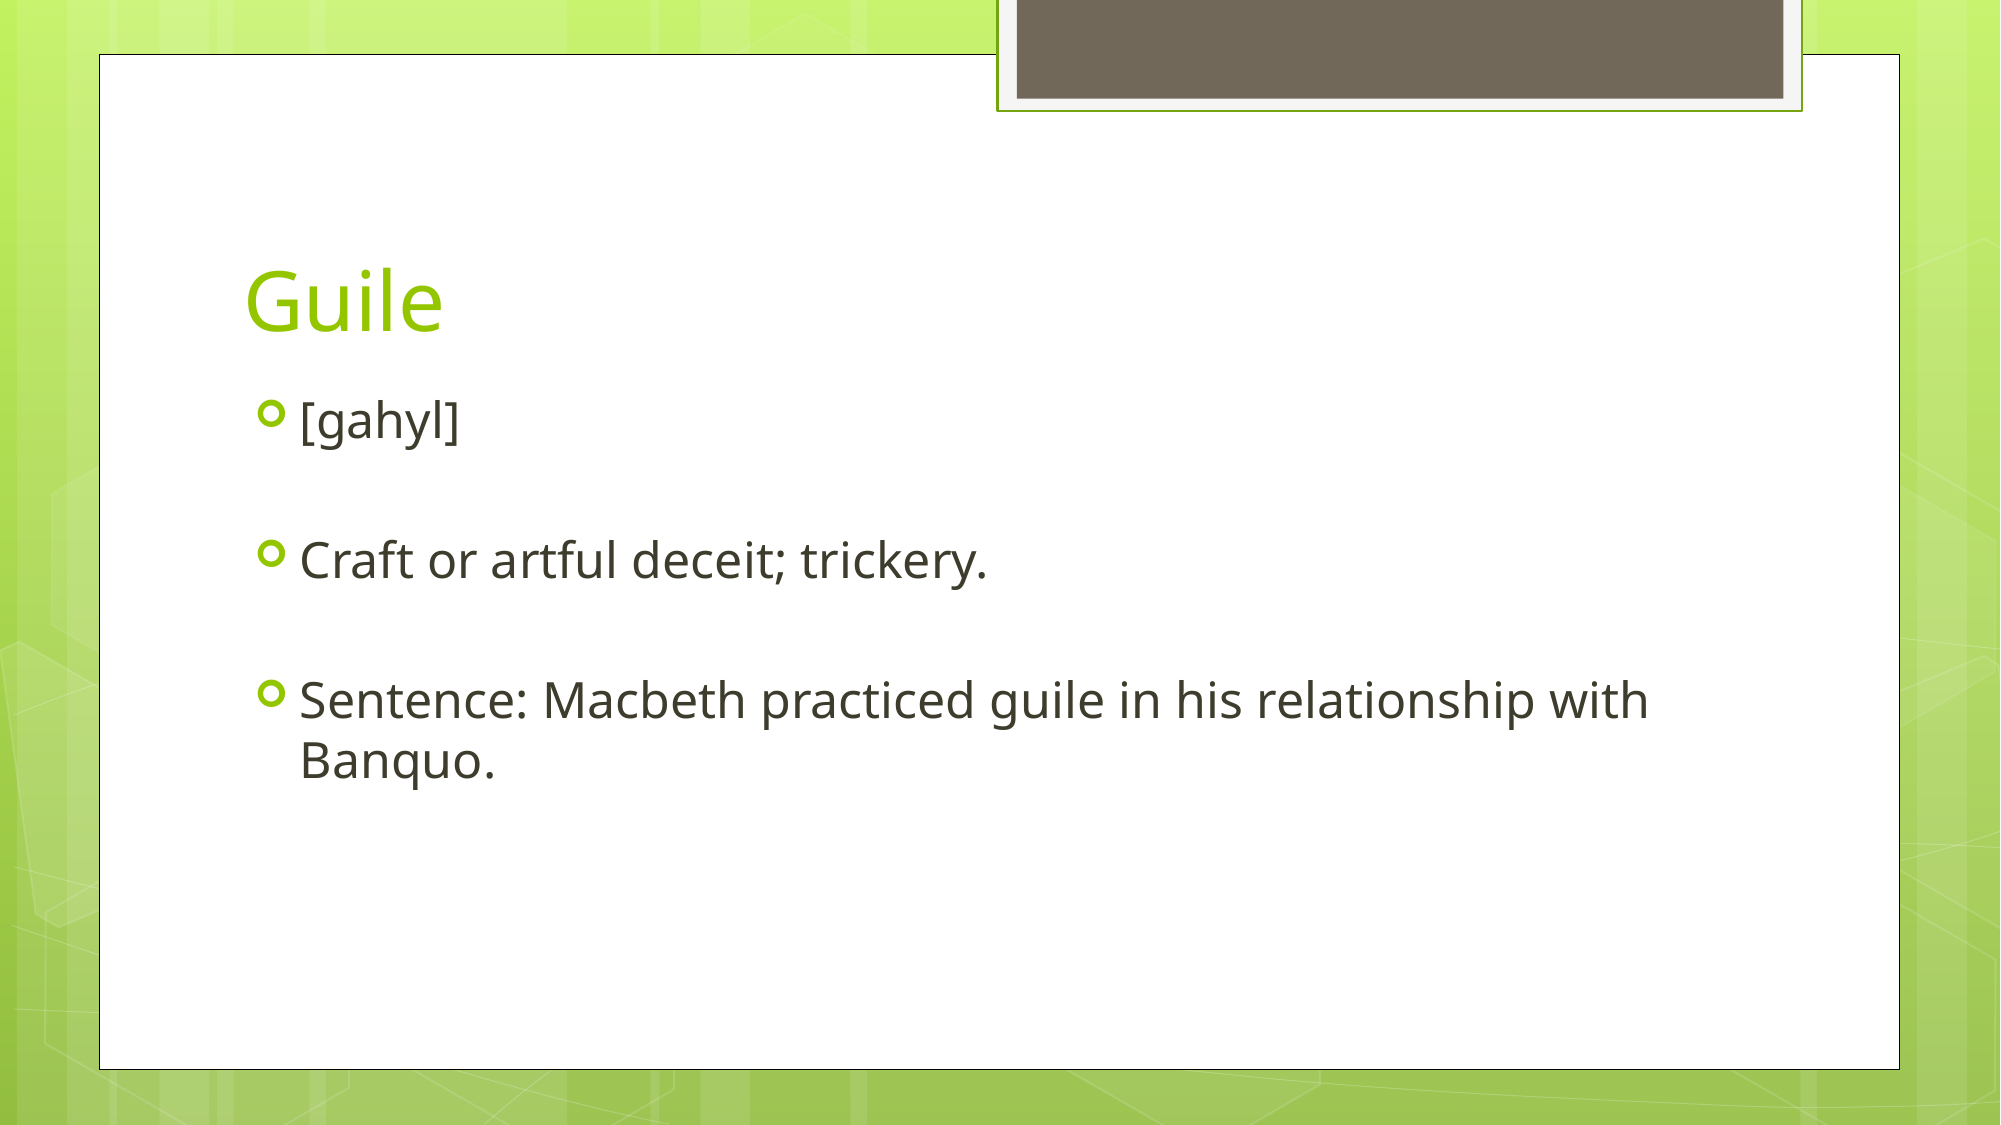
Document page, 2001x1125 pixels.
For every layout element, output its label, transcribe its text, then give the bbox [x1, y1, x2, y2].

list [gahyl] Craft or artful deceit; trickery. Sentence: Macbeth practiced guile in his relationship with Banquo. [228, 381, 1711, 957]
title Guile [228, 168, 1765, 357]
